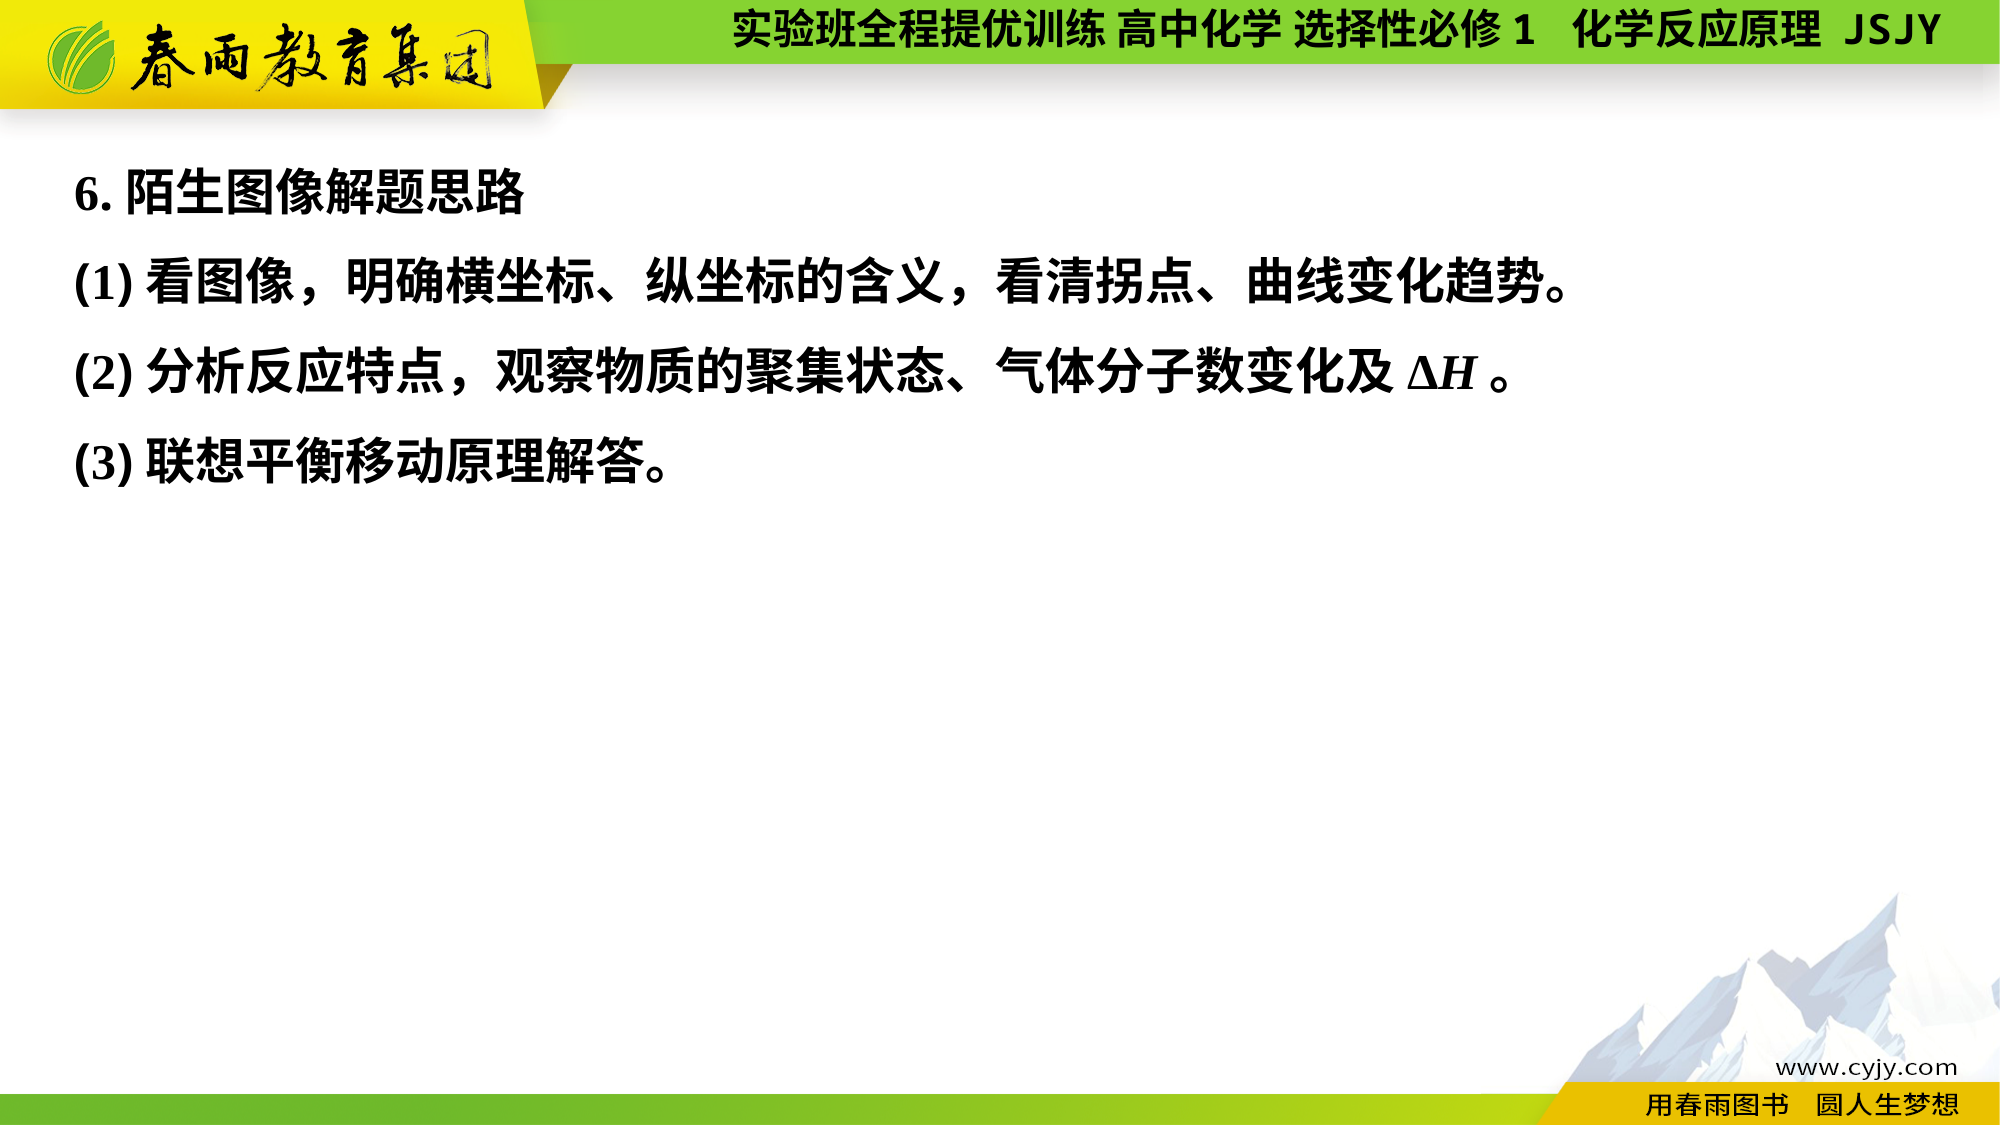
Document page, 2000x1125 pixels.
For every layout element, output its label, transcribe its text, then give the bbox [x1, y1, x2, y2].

list 6.陌生图像解题思路 (1)看图像，明确横坐标、纵坐标的含义，看清拐点、曲线变化趋势。 (2)分析反应特点，观察物质的聚集状态、气体分子数变化及ΔH。 (3)联想平衡移动原理解答。 [59, 122, 1944, 490]
picture [0, 0, 2000, 1125]
